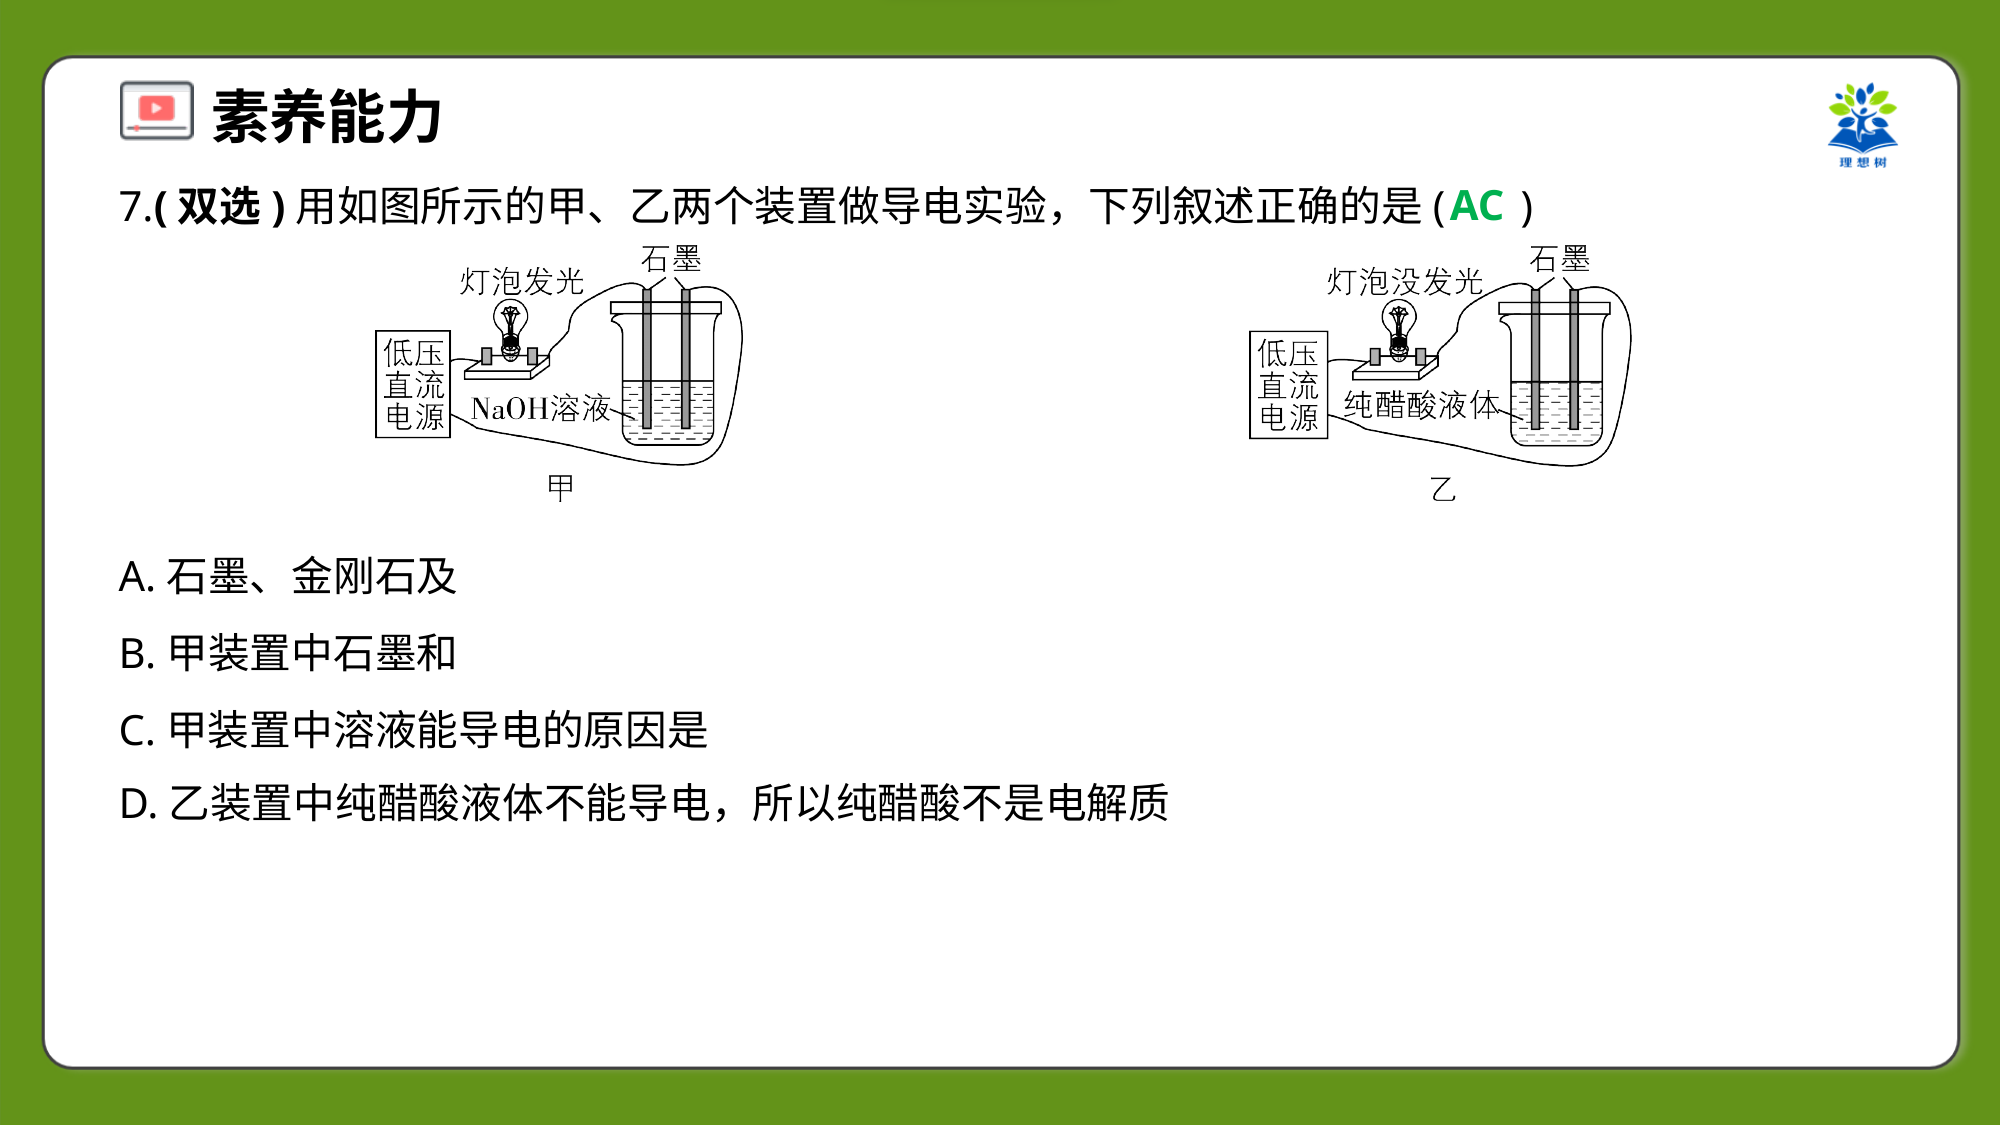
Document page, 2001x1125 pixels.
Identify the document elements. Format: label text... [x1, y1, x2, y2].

text_box 7.(双选)用如图所示的甲、乙两个装置做导电实验，下列叙述正确的是( ) [118, 159, 1883, 223]
picture [0, 0, 2000, 1125]
text_box AC [1432, 156, 1522, 222]
